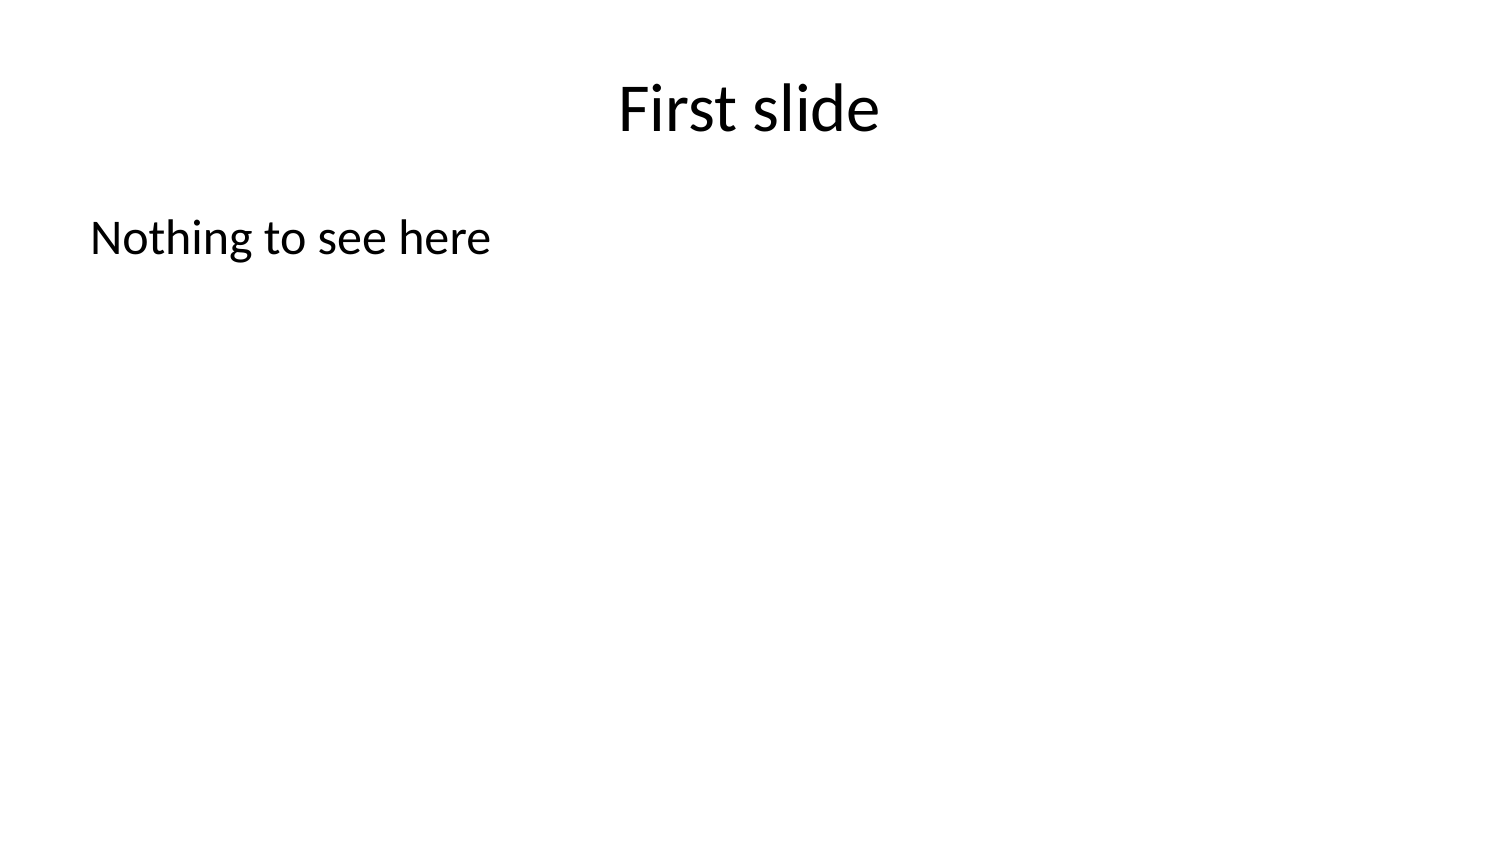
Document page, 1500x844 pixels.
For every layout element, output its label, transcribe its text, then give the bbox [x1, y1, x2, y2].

title First slide [75, 33, 1425, 175]
list Nothing to see here [75, 196, 1425, 754]
